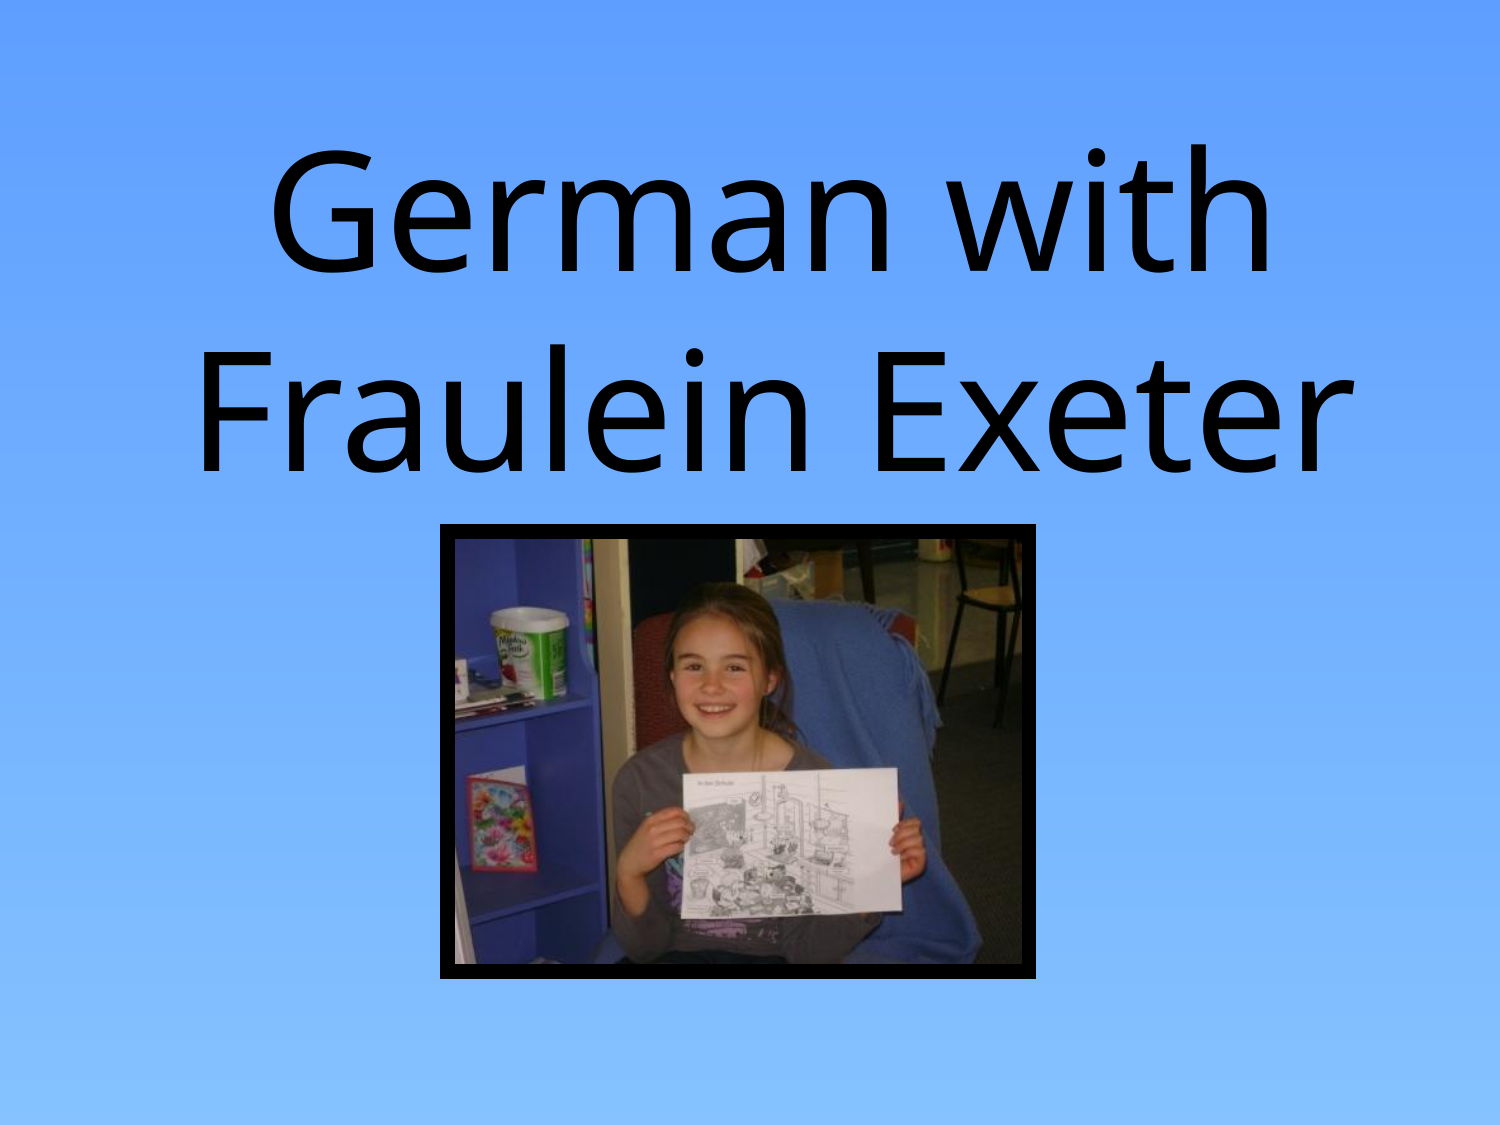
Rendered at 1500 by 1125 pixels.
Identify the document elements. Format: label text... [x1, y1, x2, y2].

title German with Fraulein Exeter [135, 184, 1411, 426]
picture [454, 538, 1022, 965]
